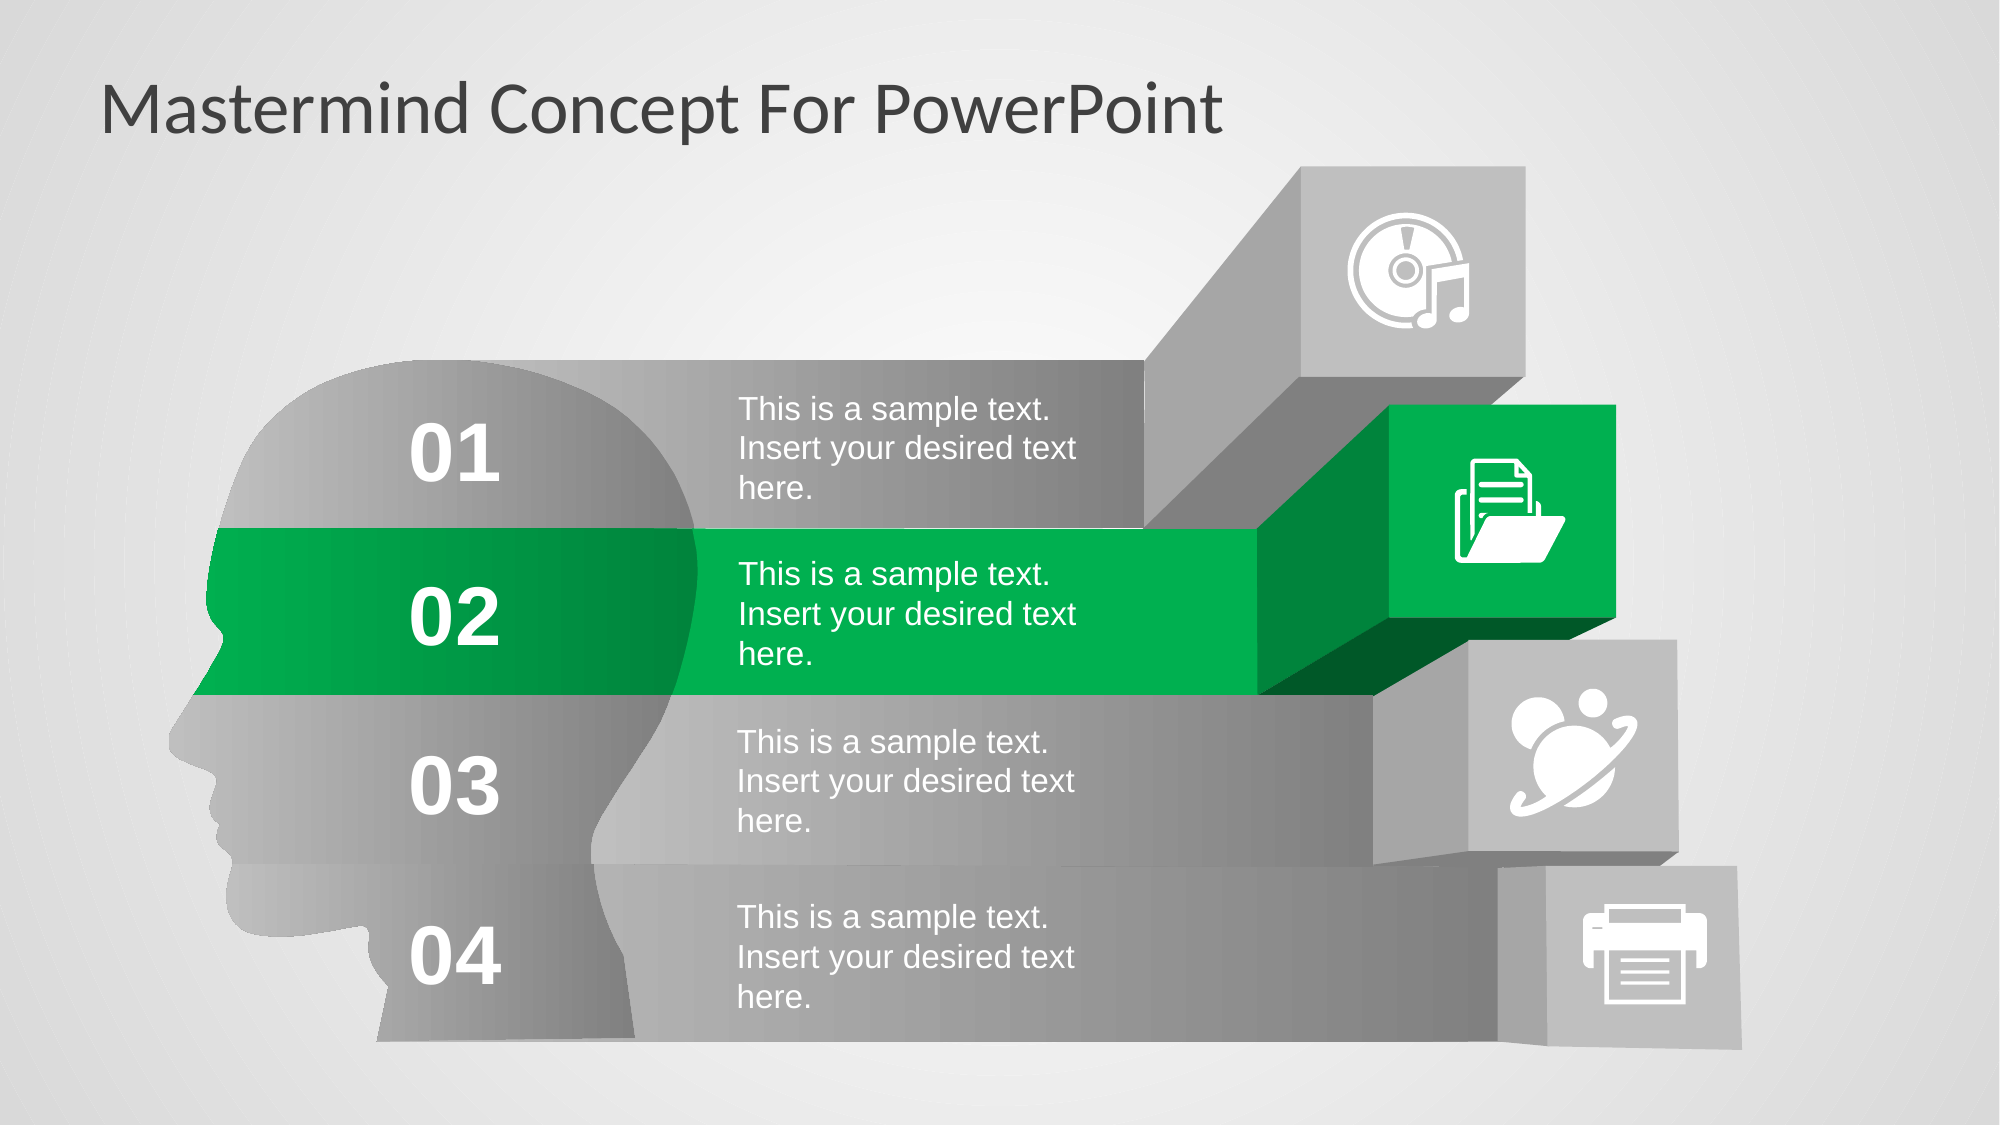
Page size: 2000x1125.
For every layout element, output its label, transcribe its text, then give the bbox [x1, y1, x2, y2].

text_box [1258, 617, 1617, 695]
text_box 03 [387, 723, 524, 839]
text_box [1374, 641, 1468, 864]
text_box This is a sample text. Insert your desired text here. [721, 887, 1131, 1023]
text_box [1256, 406, 1388, 694]
text_box 04 [387, 894, 524, 1009]
title Mastermind Concept For PowerPoint [99, 45, 1900, 162]
text_box [456, 359, 1145, 529]
text_box [1468, 639, 1679, 851]
text_box [1145, 376, 1524, 529]
text_box [1470, 458, 1533, 541]
text_box [1366, 851, 1679, 868]
text_box 01 [387, 390, 524, 506]
text_box [219, 359, 695, 528]
text_box [591, 695, 1374, 868]
text_box [168, 695, 671, 864]
text_box This is a sample text. Insert your desired text here. [723, 544, 1131, 680]
text_box [1545, 865, 1743, 1050]
text_box [1388, 404, 1617, 617]
text_box [1145, 167, 1300, 525]
text_box [1300, 166, 1526, 377]
text_box [671, 528, 1258, 695]
text_box [193, 528, 697, 695]
text_box 02 [387, 554, 524, 670]
text_box This is a sample text. Insert your desired text here. [721, 712, 1131, 847]
text_box [376, 864, 1497, 1042]
text_box [1454, 489, 1566, 563]
text_box [1417, 263, 1470, 329]
text_box [1347, 212, 1464, 329]
text_box [226, 864, 635, 1041]
text_box [1583, 904, 1707, 1005]
text_box [1497, 865, 1547, 1047]
text_box This is a sample text. Insert your desired text here. [723, 379, 1131, 514]
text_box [1509, 688, 1638, 817]
